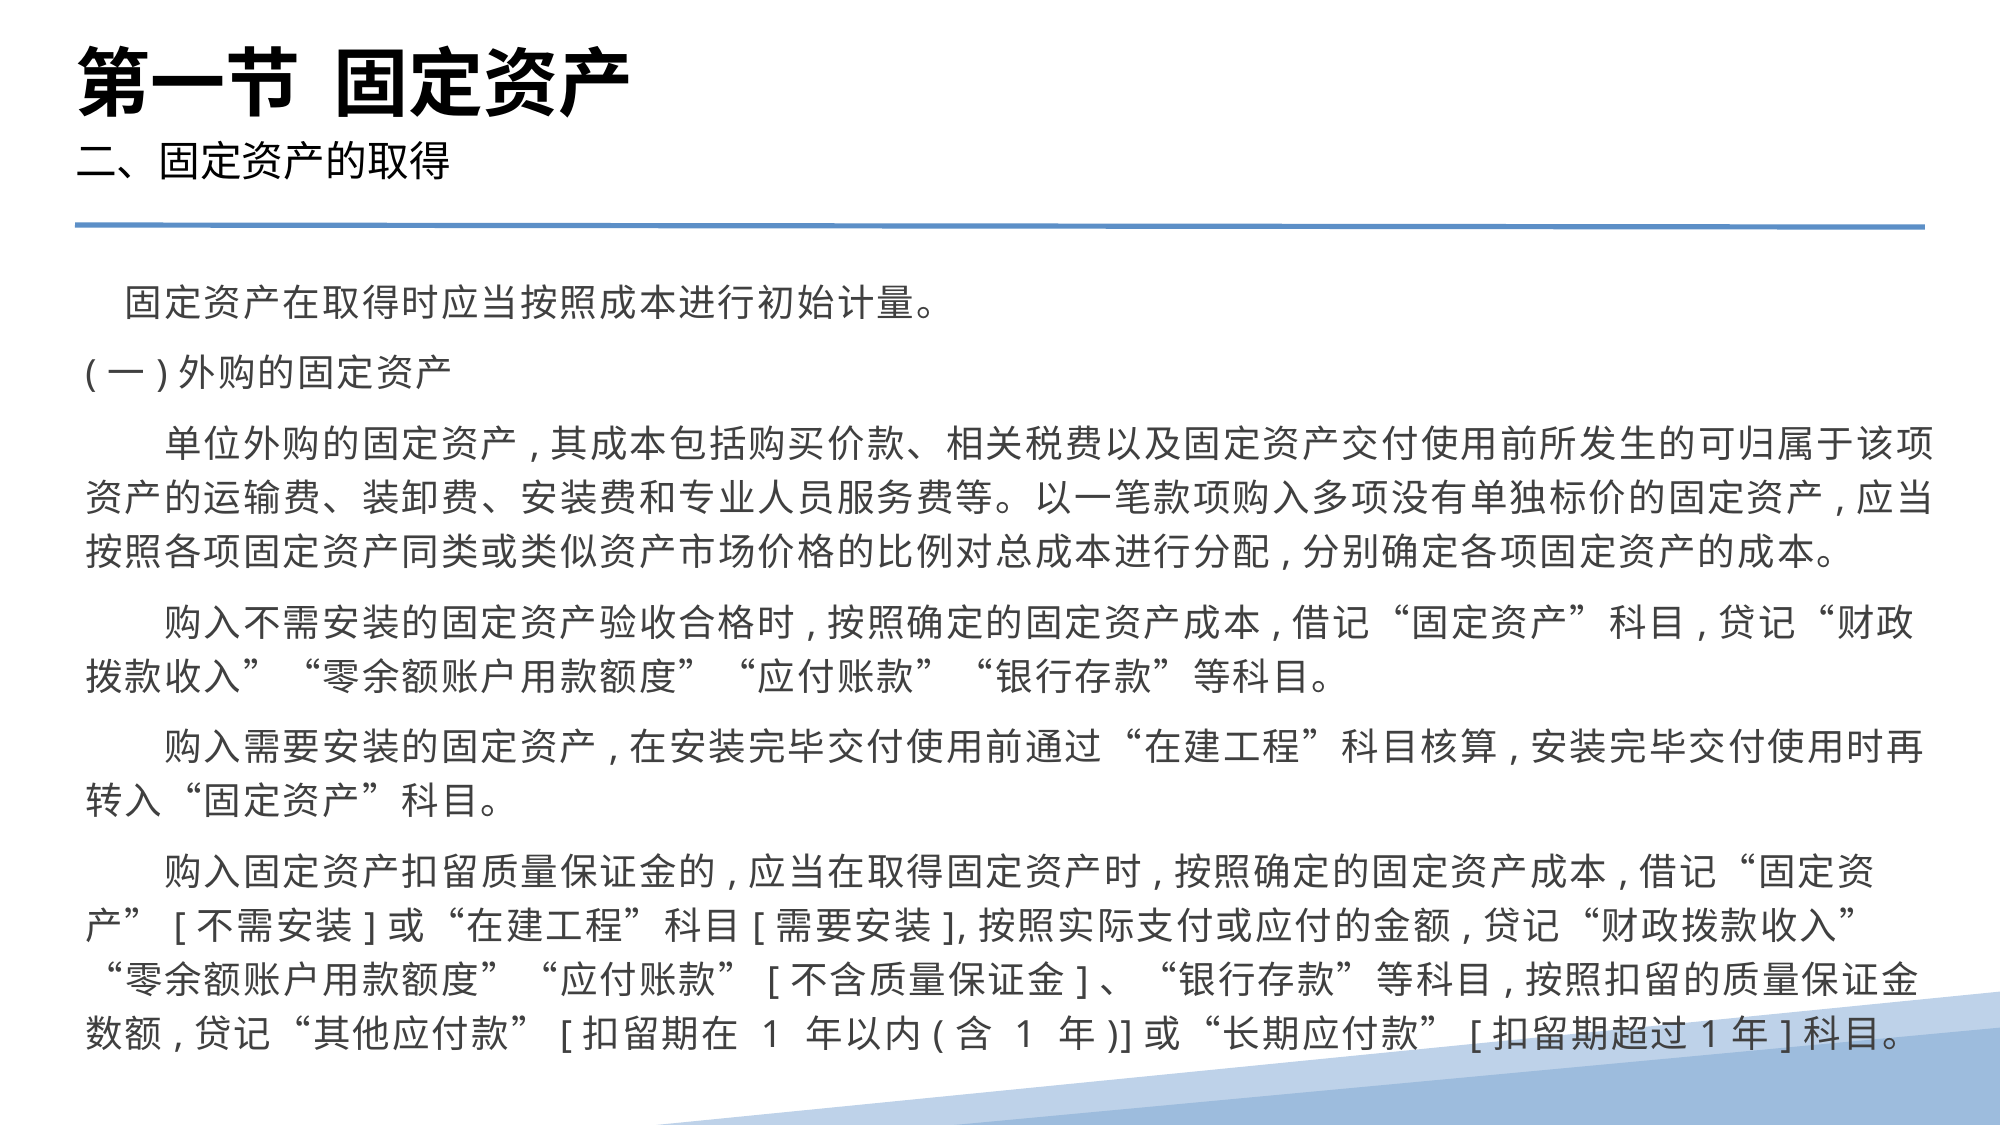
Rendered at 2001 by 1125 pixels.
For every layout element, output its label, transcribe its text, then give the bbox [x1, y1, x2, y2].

text_box 固定资产在取得时应当按照成本进行初始计量。 (一)外购的固定资产 单位外购的固定资产,其成本包括购买价款、相关税费以及固定资产交付使用前所发生的可归属于该项资产的运输费、装卸费、安装费和专业人员服务费等。以一笔款项购入多项没有单独标价的固定资产,应当按照各项固定资产同类或类似资产市场价格的比例对总成本进行分配,分别确定各项固定资产的成本。 购入不需安装的固定资产验收合格时,按照确定的固定资产成本,借记“固定资产”科目,贷记“财政拨款收入”“零余额账户用款额度”“应付账款”“银行存款”等科目。 购入需要安装的固定资产,在安装完毕交付使用前通过“在建工程”科目核算,安装完毕交付使用时再转入“固定资产”科目。 购入固定资产扣留质量保证金的,应当在取得固定资产时,按照确定的固定资产成本,借记“固定资产”[不需安装]或“在建工程”科目[需要安装],按照实际支付或应付的金额,贷记“财政拨款收入”“零余额账户用款额度”“应付账款”[不含质量保证金]、“银行存款”等科目,按照扣留的质量保证金数额,贷记“其他应付款”[扣留期在 1 年以内(含 1 年)]或“长期应付款”[扣留期超过1年]科目。 [75, 227, 1948, 1098]
text_box 二、固定资产的取得 [75, 124, 1925, 200]
text_box 第一节 固定资产 [75, 24, 1925, 124]
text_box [656, 991, 2000, 1125]
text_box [74, 224, 1925, 228]
